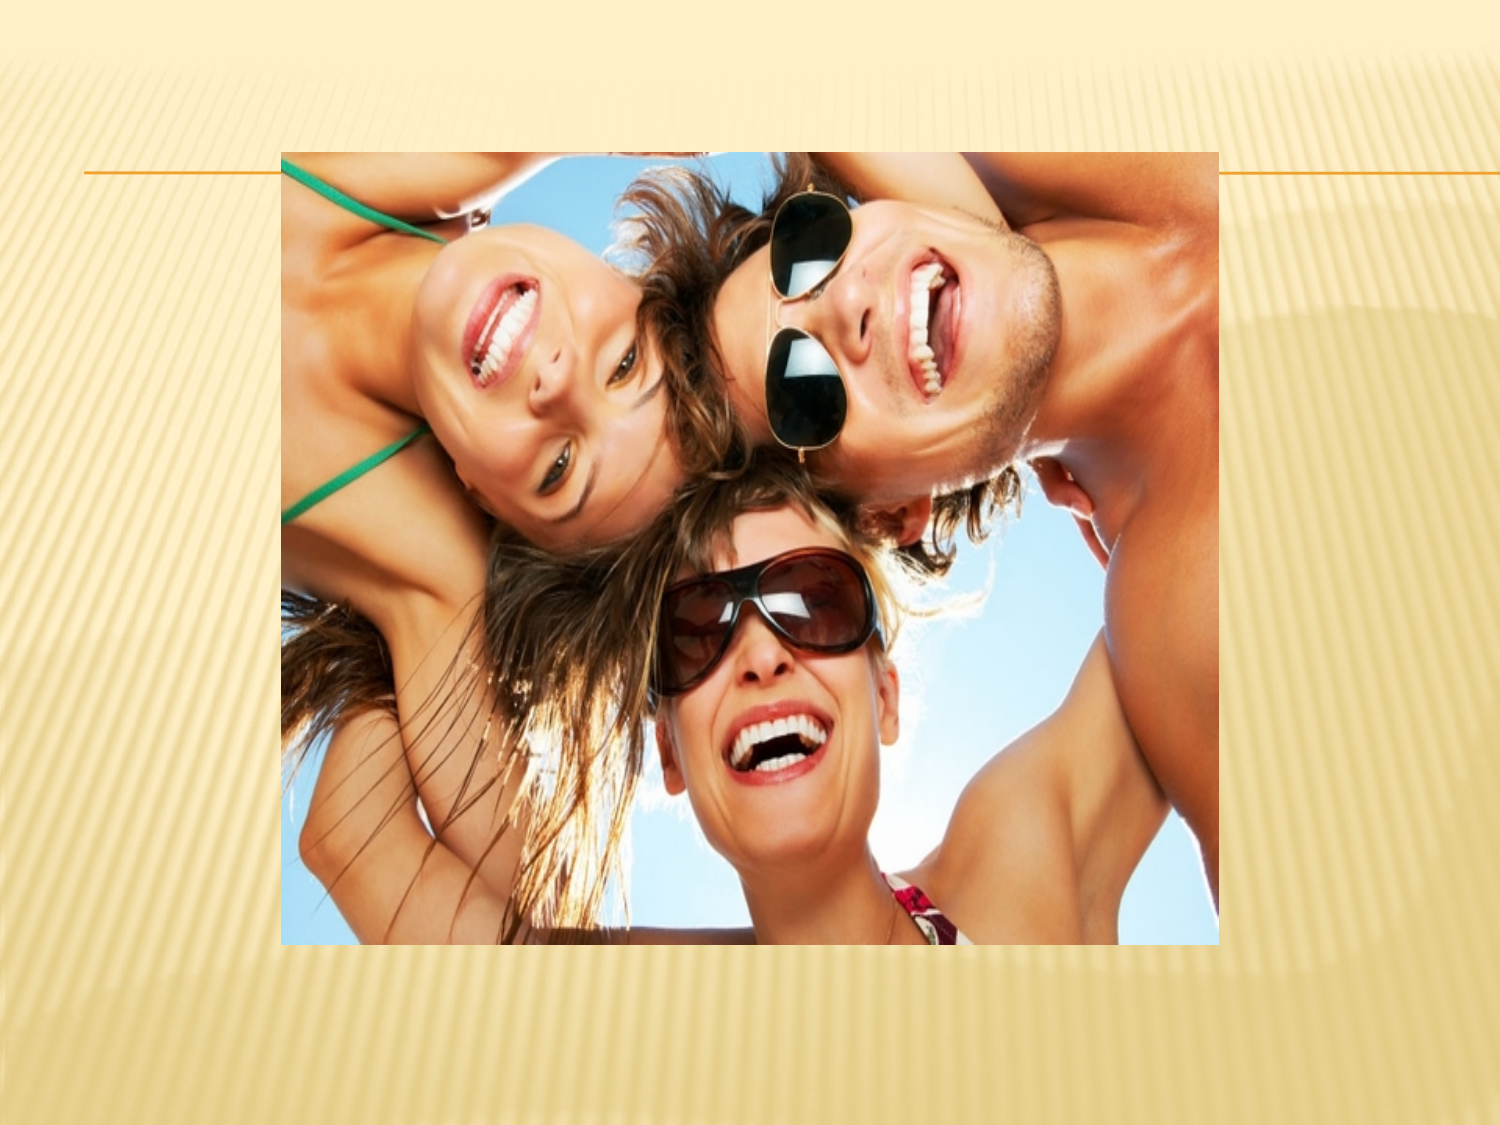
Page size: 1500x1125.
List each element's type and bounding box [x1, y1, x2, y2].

list [280, 152, 1220, 945]
